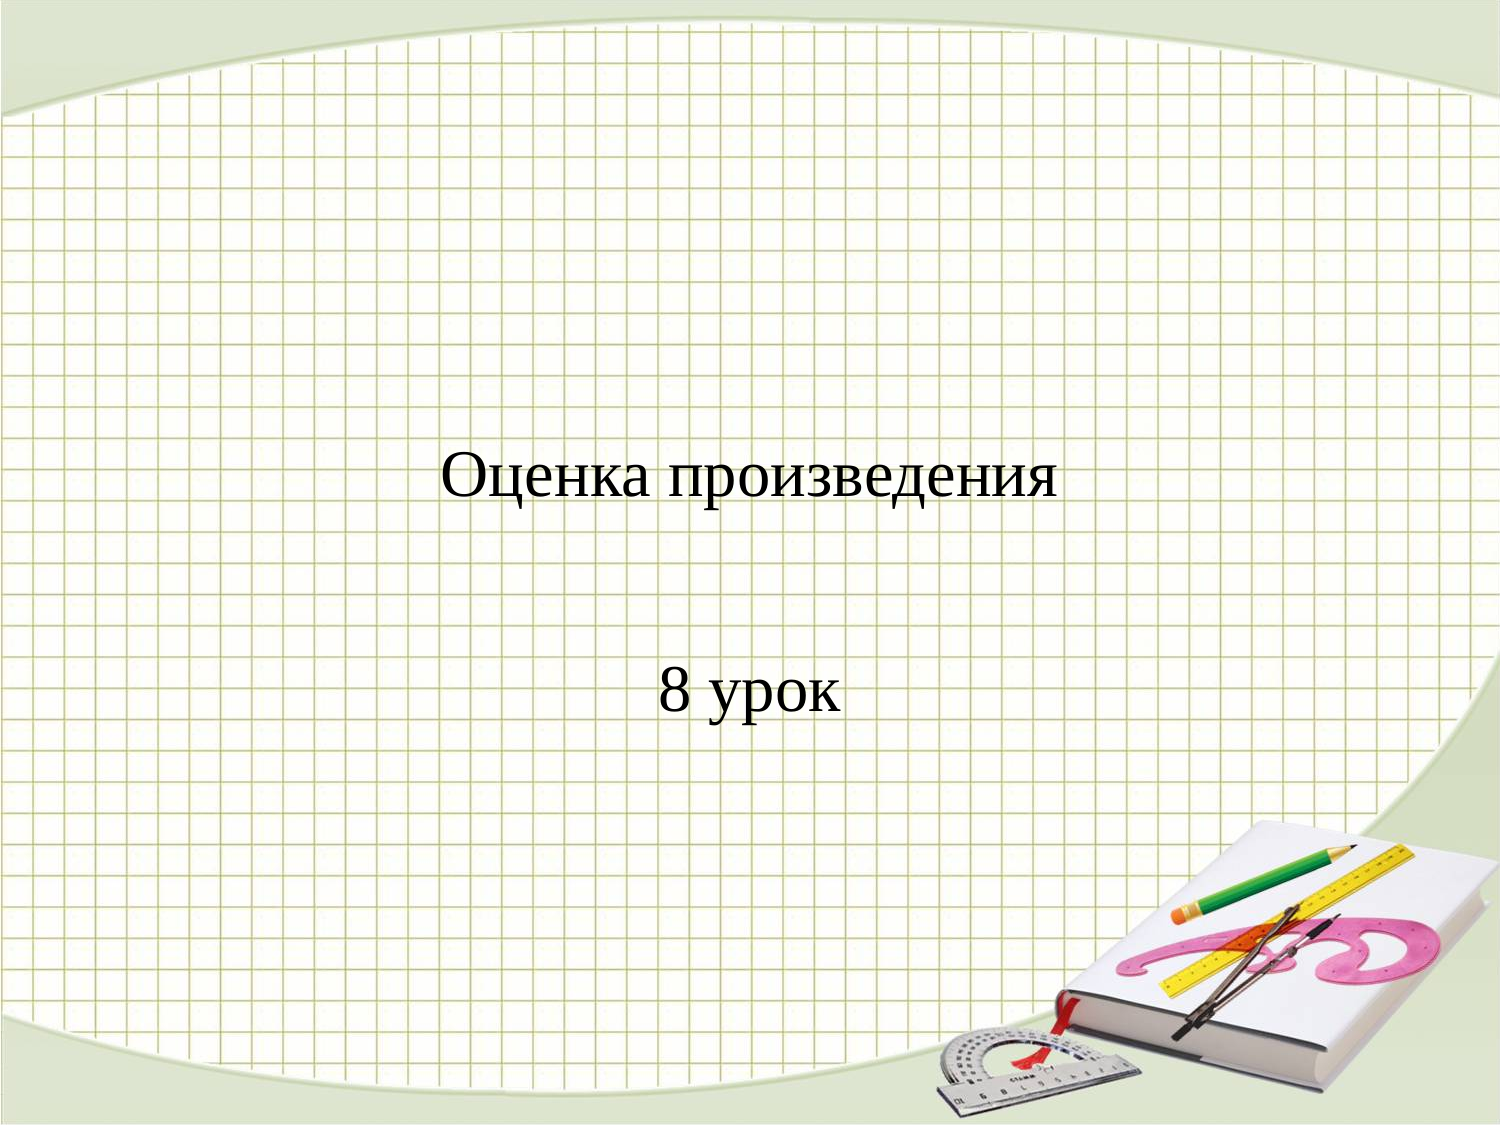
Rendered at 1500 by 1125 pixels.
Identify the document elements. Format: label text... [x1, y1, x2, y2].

title Оценка произведения [112, 349, 1388, 591]
picture [0, 0, 1500, 1125]
subtitle 8 урок [225, 637, 1275, 925]
